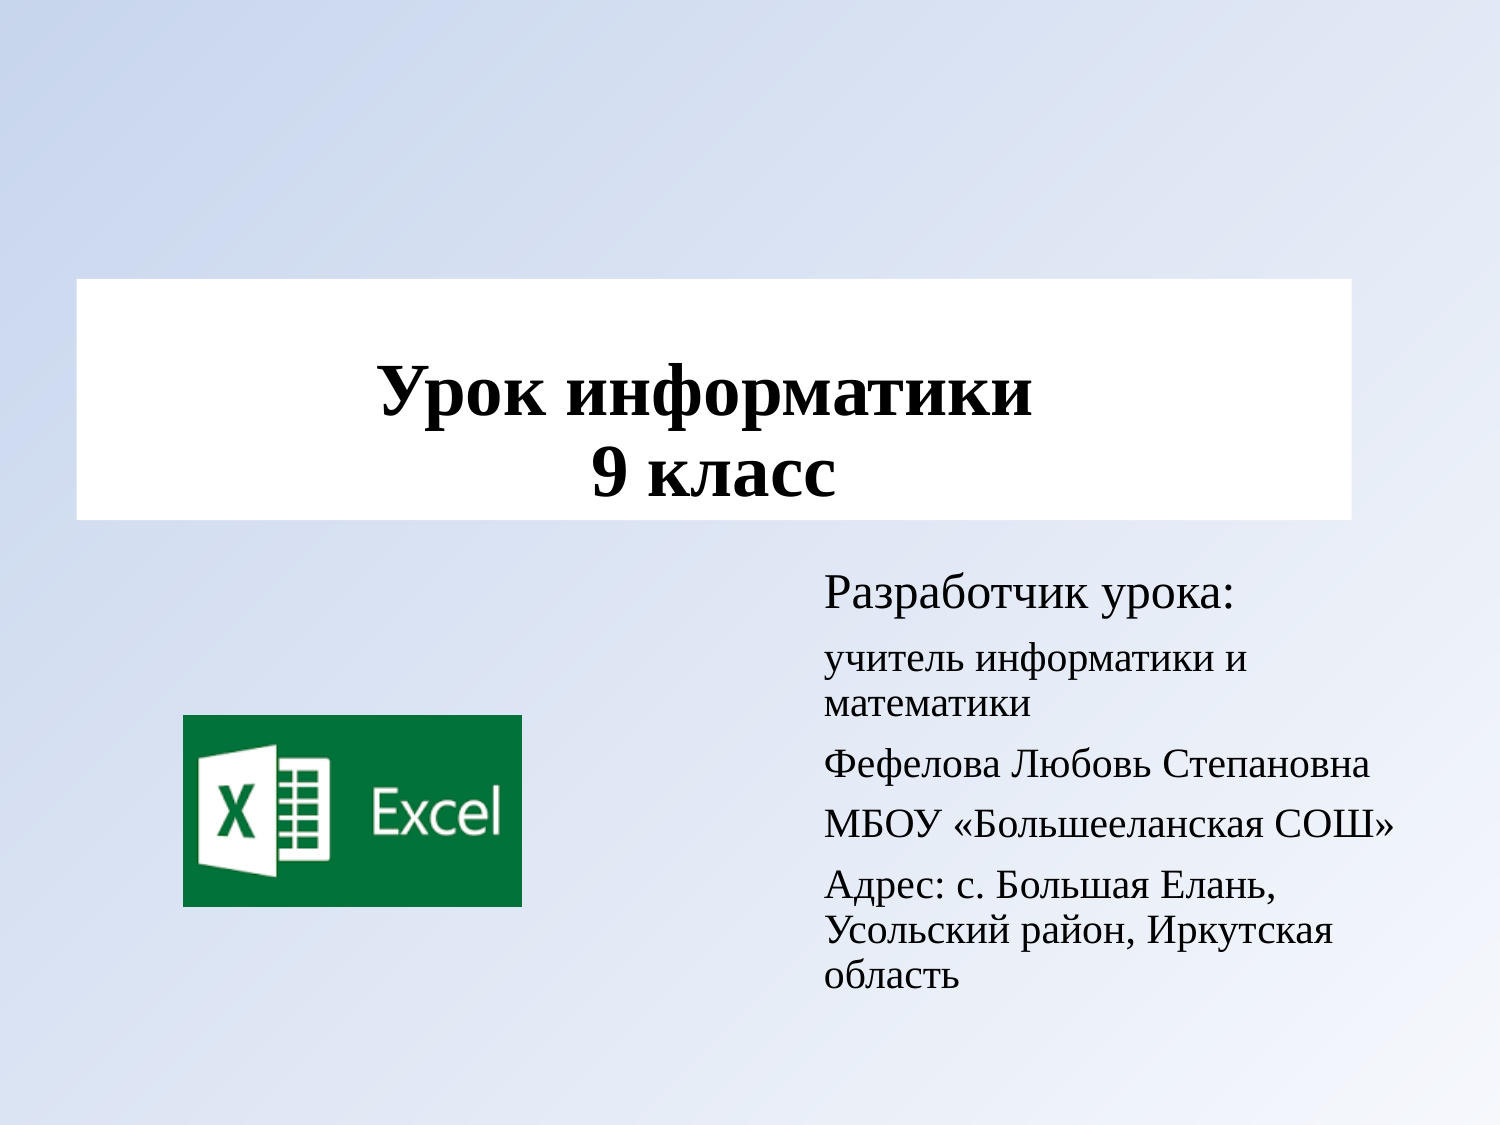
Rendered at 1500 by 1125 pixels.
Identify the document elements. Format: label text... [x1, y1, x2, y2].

subtitle Разработчик урока: учитель информатики и математики Фефелова Любовь Степановна МБОУ «Большееланская СОШ» Адрес: с. Большая Елань, Усольский район, Иркутская область [809, 558, 1447, 1046]
title Урок информатики 9 класс [76, 278, 1352, 521]
picture [182, 715, 523, 907]
